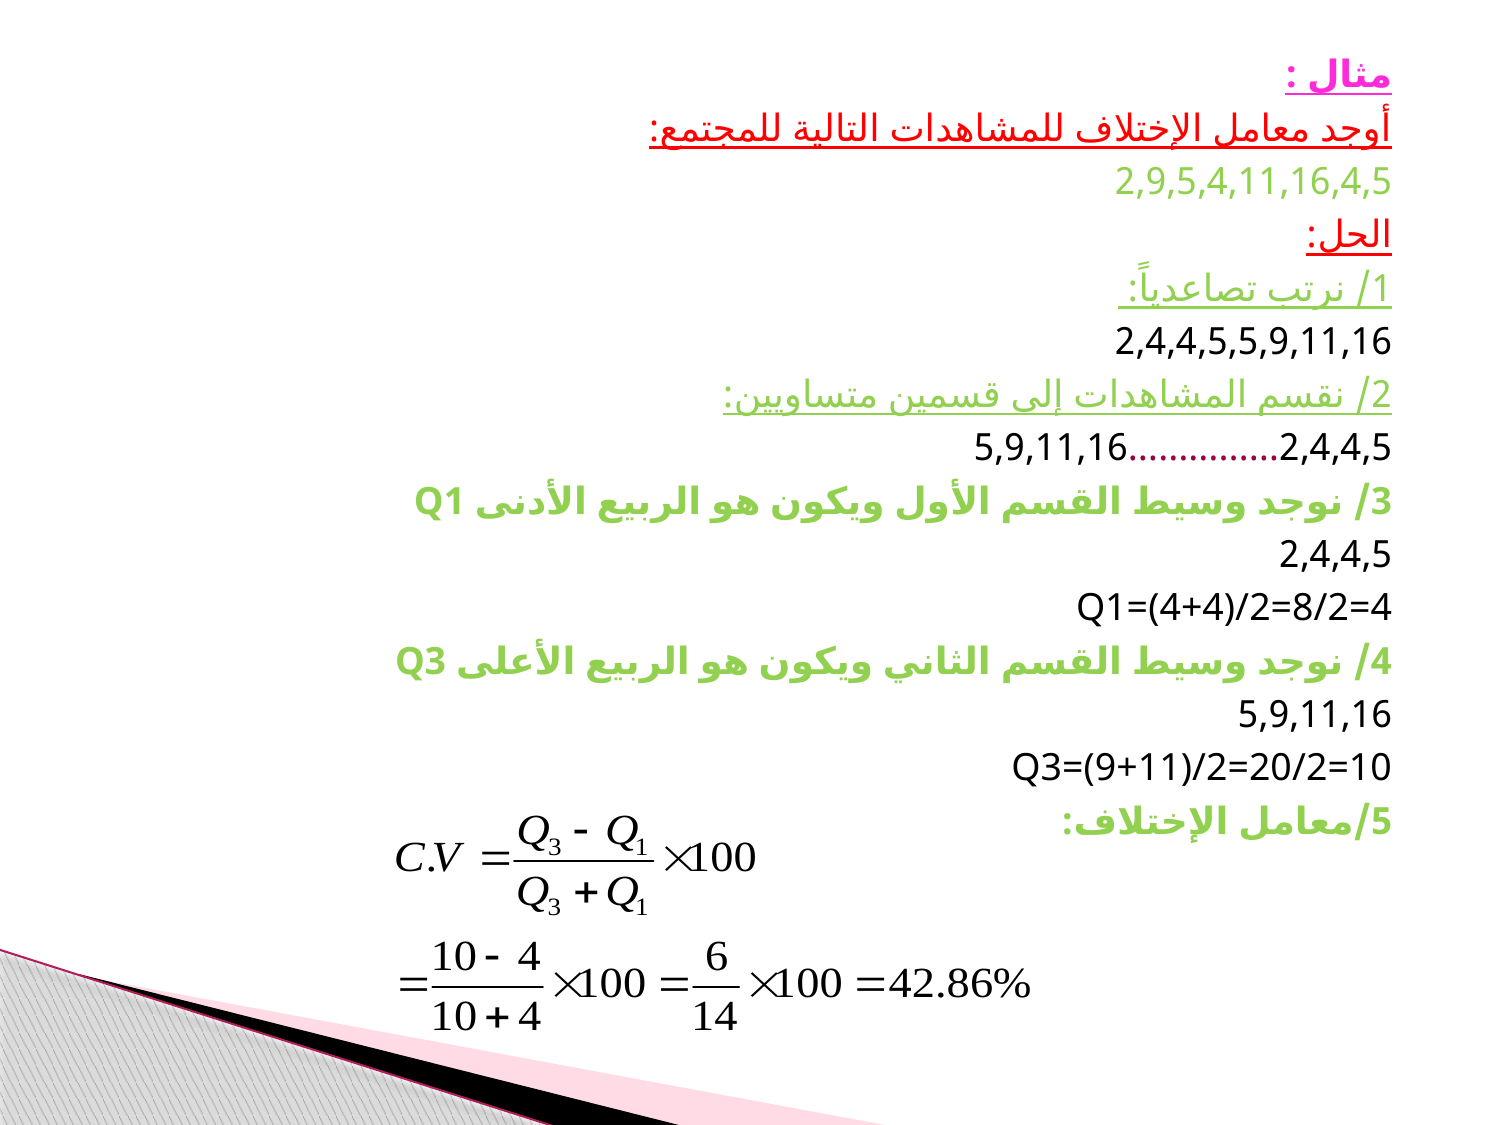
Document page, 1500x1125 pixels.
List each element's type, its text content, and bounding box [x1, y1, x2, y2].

list مثال : أوجد معامل الإختلاف للمشاهدات التالية للمجتمع: 2,9,5,4,11,16,4,5 الحل: 1/ نرتب تصاعدياً: 2,4,4,5,5,9,11,16 2/ نقسم المشاهدات إلى قسمين متساويين: 2,4,4,5……………5,9,11,16 3/ نوجد وسيط القسم الأول ويكون هو الربيع الأدنى Q1 2,4,4,5 Q1=(4+4)/2=8/2=4 4/ نوجد وسيط القسم الثاني ويكون هو الربيع الأعلى Q3 5,9,11,16 Q3=(9+11)/2=20/2=10 5/معامل الإختلاف: [75, 42, 1425, 986]
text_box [387, 803, 1039, 1040]
